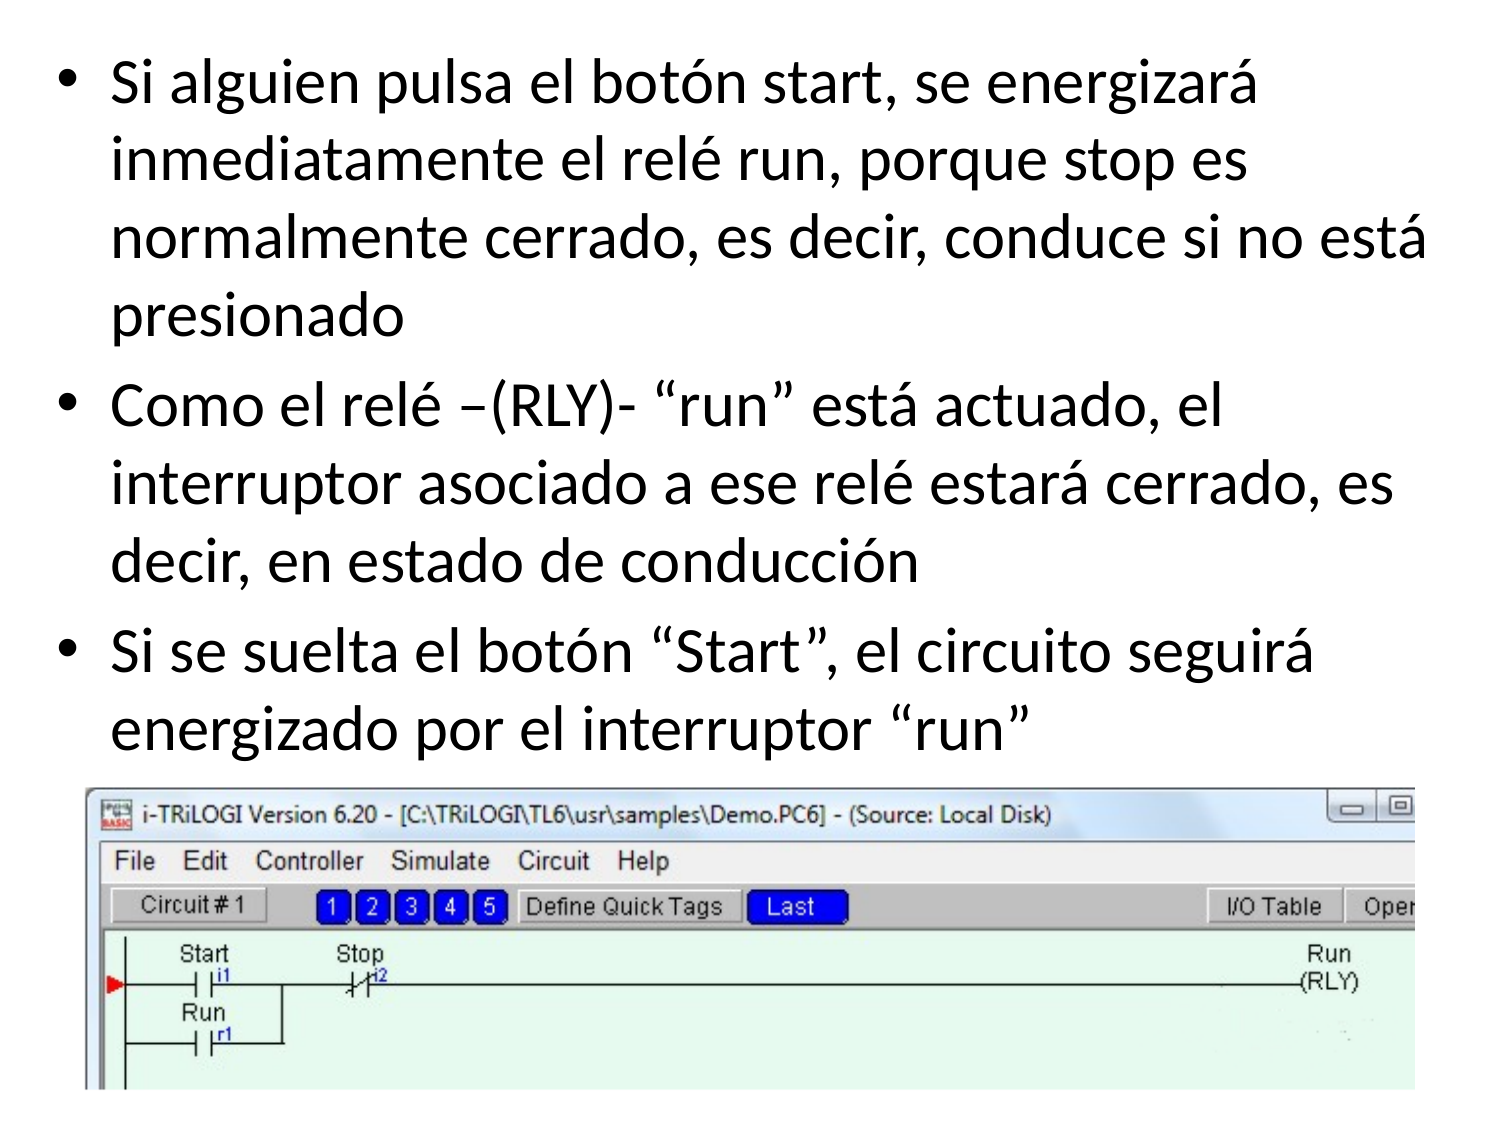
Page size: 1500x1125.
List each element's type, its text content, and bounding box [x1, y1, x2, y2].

list Si alguien pulsa el botón start, se energizará inmediatamente el relé run, porque stop es normalmente cerrado, es decir, conduce si no está presionado Como el relé –(RLY)- “run” está actuado, el interruptor asociado a ese relé estará cerrado, es decir, en estado de conducción Si se suelta el botón “Start”, el circuito seguirá energizado por el interruptor “run” [41, 30, 1459, 774]
picture [76, 786, 1415, 1095]
